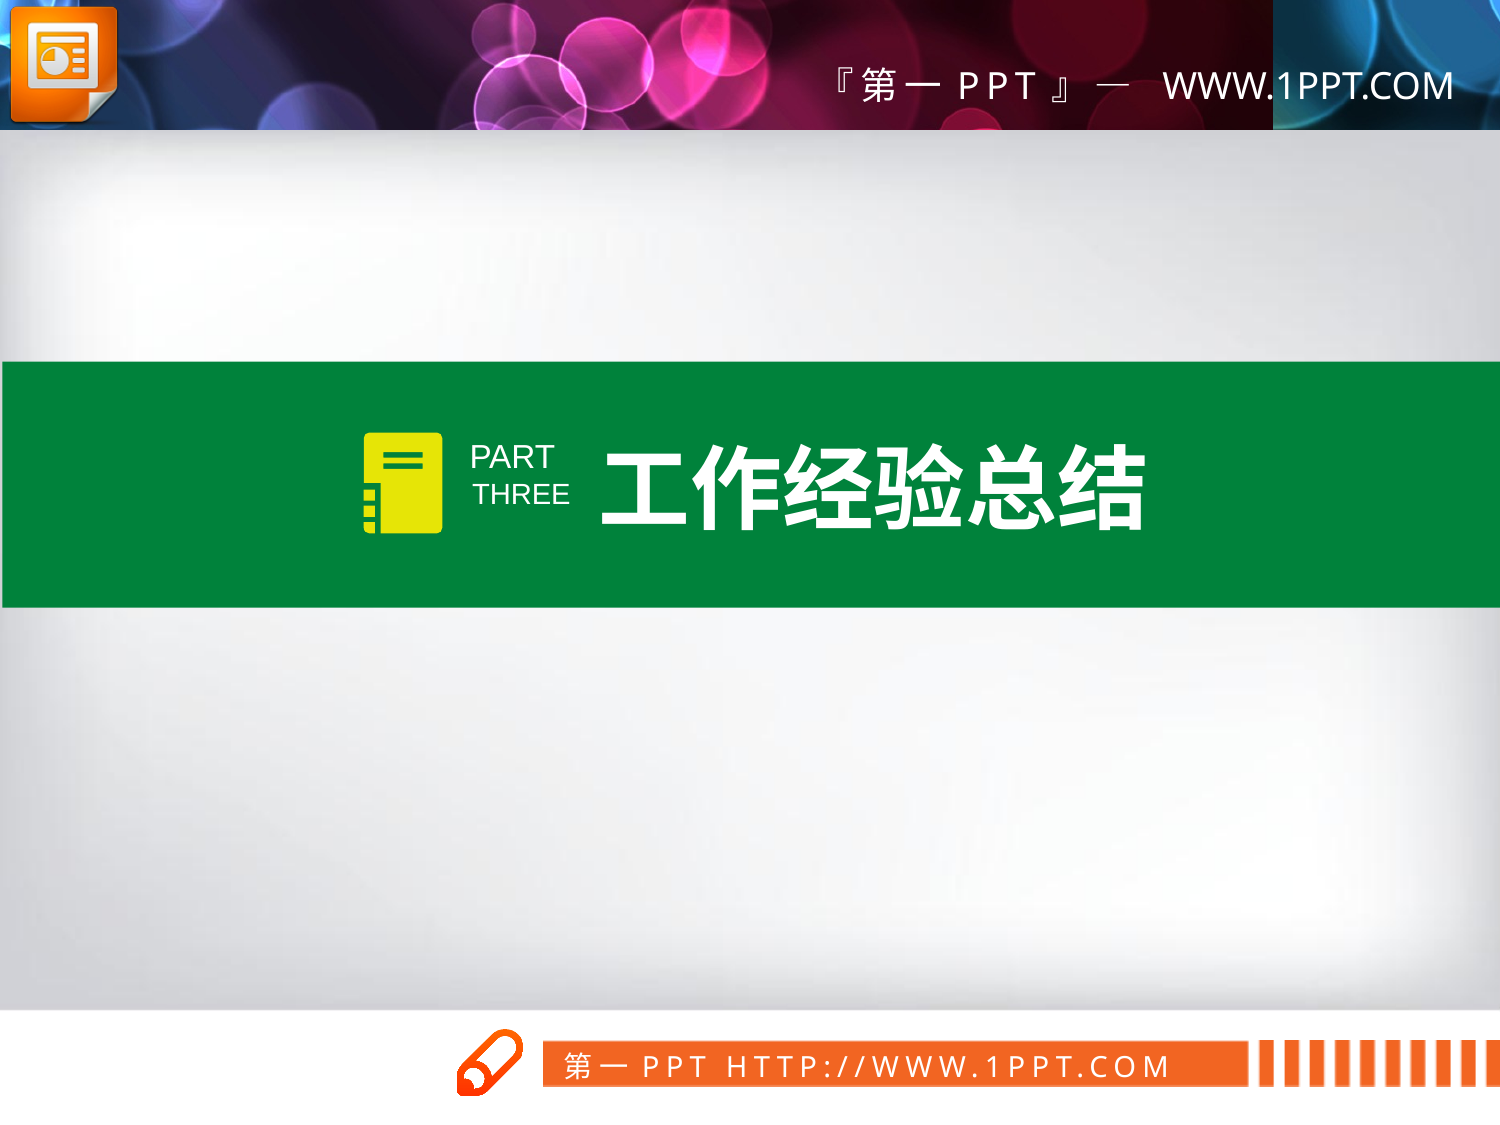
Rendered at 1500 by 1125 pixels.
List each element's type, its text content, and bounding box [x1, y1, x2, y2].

picture [0, 0, 1500, 1012]
text_box [2, 361, 1500, 608]
text_box PART THREE [439, 427, 584, 518]
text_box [363, 432, 443, 534]
picture [543, 1040, 1500, 1087]
text_box 工作经验总结 [584, 423, 1231, 549]
